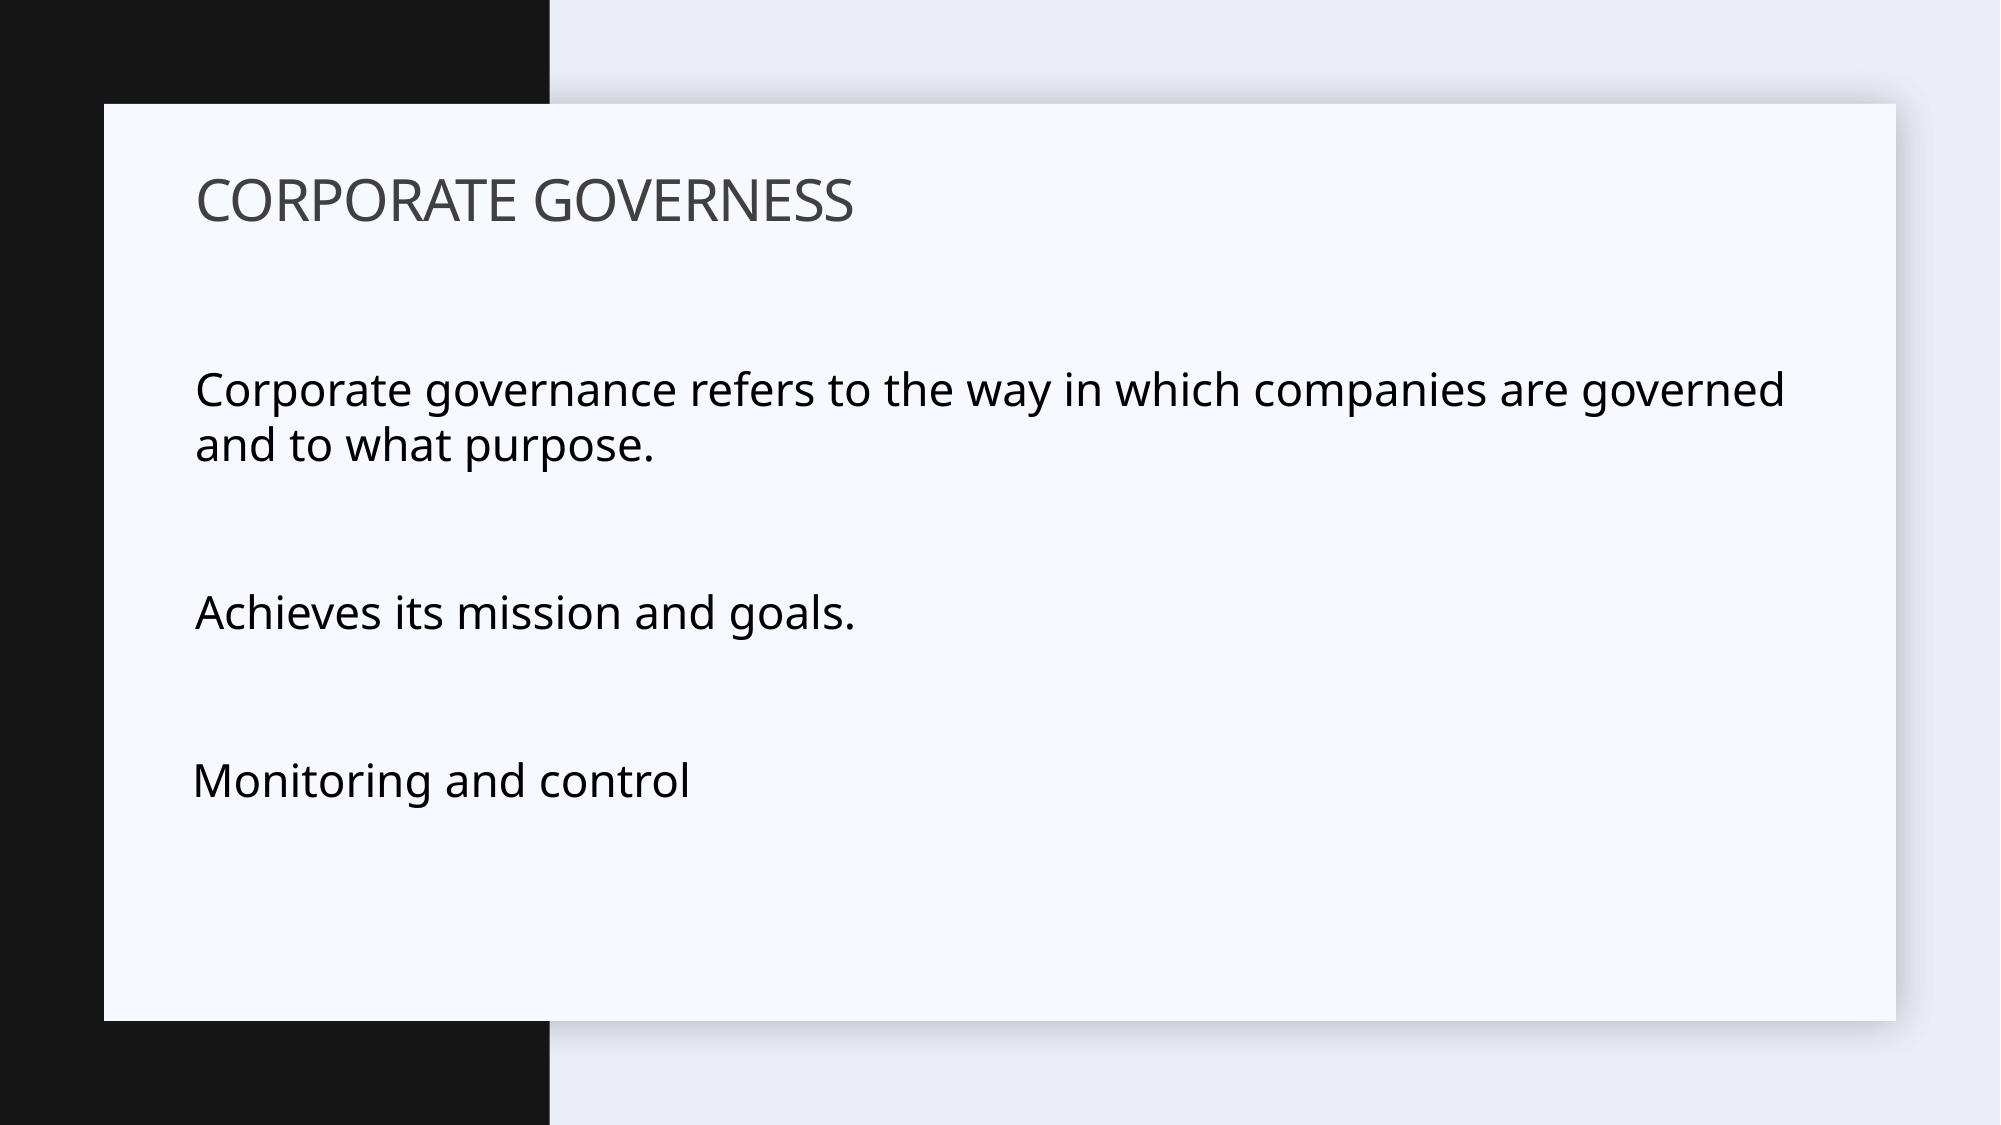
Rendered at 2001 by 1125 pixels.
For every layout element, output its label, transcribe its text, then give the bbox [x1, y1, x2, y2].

list Corporate governance refers to the way in which companies are governed and to what purpose. Achieves its mission and goals. Monitoring and control [180, 353, 1830, 971]
title Corporate governess [180, 154, 1830, 251]
